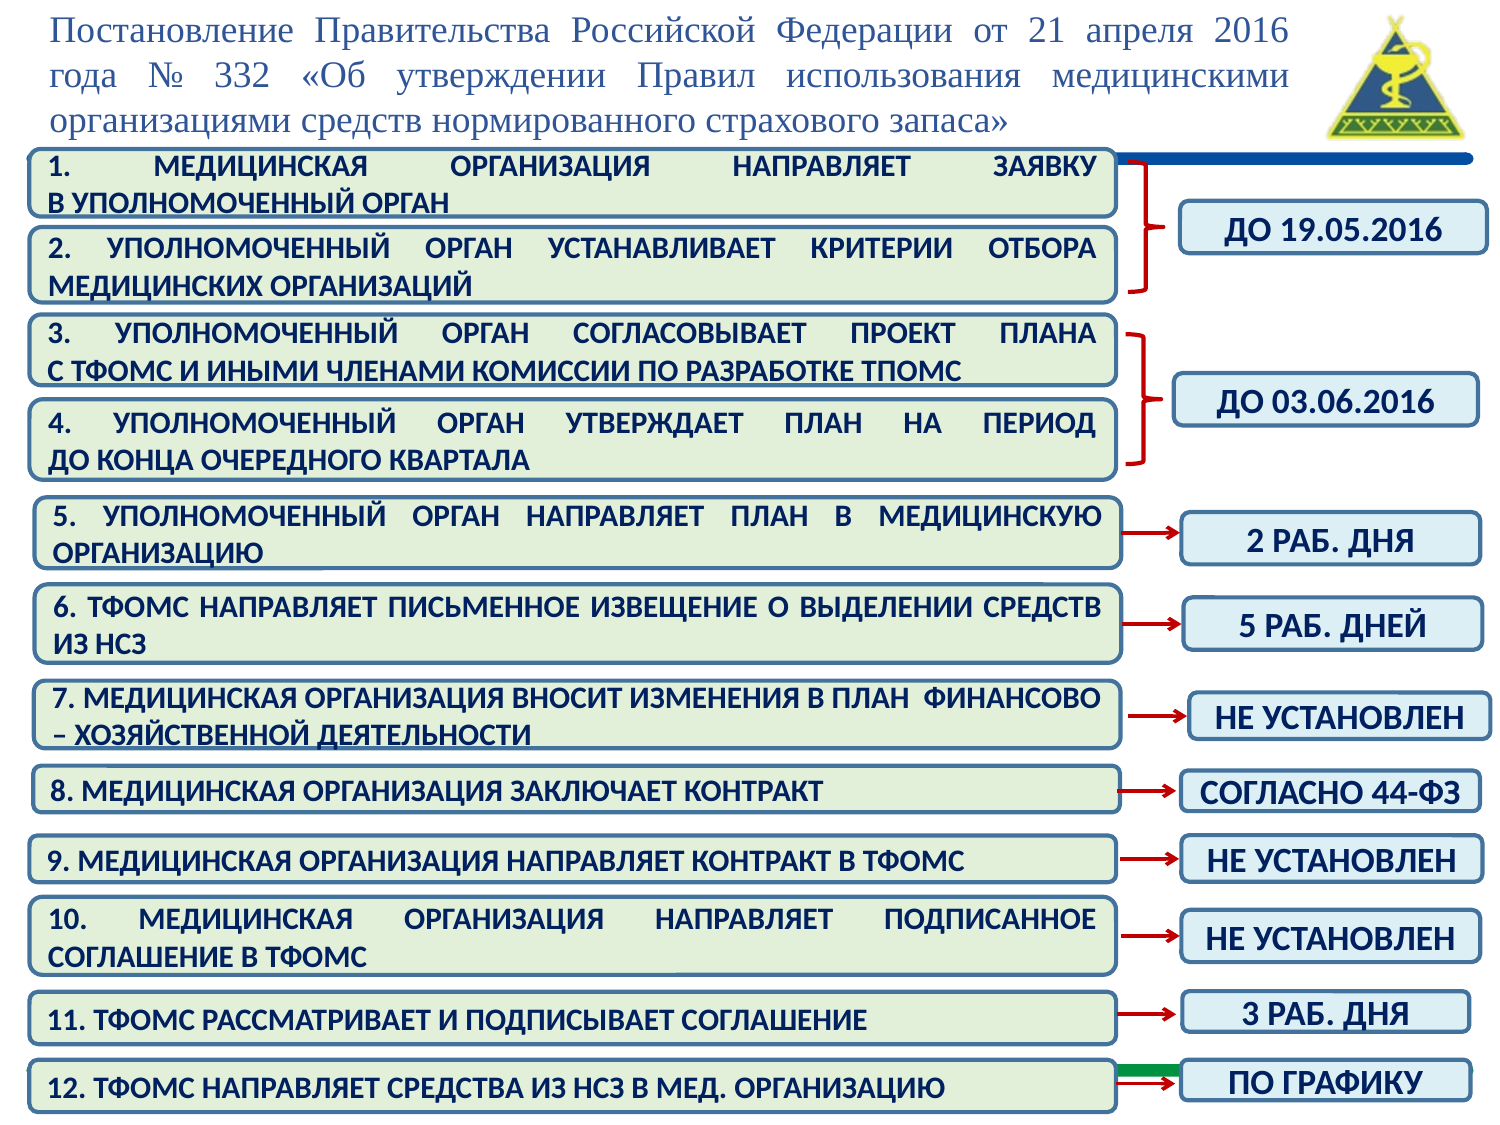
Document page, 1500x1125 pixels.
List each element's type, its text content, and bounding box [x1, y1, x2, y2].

text_box 2. УПОЛНОМОЧЕННЫЙ ОРГАН УСТАНАВЛИВАЕТ КРИТЕРИИ ОТБОРА МЕДИЦИНСКИХ ОРГАНИЗАЦИЙ [27, 224, 1119, 305]
text_box ДО 03.06.2016 [1171, 370, 1481, 428]
text_box 12. ТФОМС НАПРАВЛЯЕТ СРЕДСТВА ИЗ НСЗ В МЕД. ОРГАНИЗАЦИЮ [27, 1057, 1119, 1115]
text_box 4. УПОЛНОМОЧЕННЫЙ ОРГАН УТВЕРЖДАЕТ ПЛАН НА ПЕРИОД ДО КОНЦА ОЧЕРЕДНОГО КВАРТАЛА [27, 397, 1119, 482]
text_box 7. МЕДИЦИНСКАЯ ОРГАНИЗАЦИЯ ВНОСИТ ИЗМЕНЕНИЯ В ПЛАН ФИНАНСОВО – ХОЗЯЙСТВЕННОЙ ДЕЯТЕЛЬНОСТИ [31, 678, 1123, 751]
text_box [1127, 161, 1165, 293]
text_box 9. МЕДИЦИНСКАЯ ОРГАНИЗАЦИЯ НАПРАВЛЯЕТ КОНТРАКТ В ТФОМС [27, 833, 1119, 885]
text_box НЕ УСТАНОВЛЕН [1187, 690, 1493, 742]
text_box ДО 19.05.2016 [1177, 198, 1490, 256]
text_box 10. МЕДИЦИНСКАЯ ОРГАНИЗАЦИЯ НАПРАВЛЯЕТ ПОДПИСАННОЕ СОГЛАШЕНИЕ В ТФОМС [27, 894, 1119, 977]
text_box 3 РАБ. ДНЯ [1180, 989, 1472, 1034]
text_box ПО ГРАФИКУ [1178, 1057, 1473, 1103]
text_box НЕ УСТАНОВЛЕН [1179, 907, 1483, 965]
text_box 6. ТФОМС НАПРАВЛЯЕТ ПИСЬМЕННОЕ ИЗВЕЩЕНИЕ О ВЫДЕЛЕНИИ СРЕДСТВ ИЗ НСЗ [32, 582, 1124, 665]
text_box 2 РАБ. ДНЯ [1179, 509, 1483, 567]
text_box 8. МЕДИЦИНСКАЯ ОРГАНИЗАЦИЯ ЗАКЛЮЧАЕТ КОНТРАКТ [31, 763, 1123, 815]
text_box Постановление Правительства Российской Федерации от 21 апреля 2016 года № 332 «Об утверждении Правил использования медицинскими организациями средств нормированного страхового запаса» [34, 7, 1306, 137]
text_box 3. УПОЛНОМОЧЕННЫЙ ОРГАН СОГЛАСОВЫВАЕТ ПРОЕКТ ПЛАНА С ТФОМС И ИНЫМИ ЧЛЕНАМИ КОМИССИИ ПО РАЗРАБОТКЕ ТПОМС [27, 312, 1119, 388]
text_box СОГЛАСНО 44-ФЗ [1178, 768, 1483, 814]
text_box НЕ УСТАНОВЛЕН [1179, 833, 1485, 884]
text_box 11. ТФОМС РАССМАТРИВАЕТ И ПОДПИСЫВАЕТ СОГЛАШЕНИЕ [27, 989, 1119, 1047]
text_box 1. МЕДИЦИНСКАЯ ОРГАНИЗАЦИЯ НАПРАВЛЯЕТ ЗАЯВКУ В УПОЛНОМОЧЕННЫЙ ОРГАН [27, 146, 1119, 219]
text_box 5 РАБ. ДНЕЙ [1181, 595, 1485, 652]
text_box [1125, 333, 1162, 465]
picture [1323, 14, 1466, 143]
text_box 5. УПОЛНОМОЧЕННЫЙ ОРГАН НАПРАВЛЯЕТ ПЛАН В МЕДИЦИНСКУЮ ОРГАНИЗАЦИЮ [32, 495, 1124, 571]
